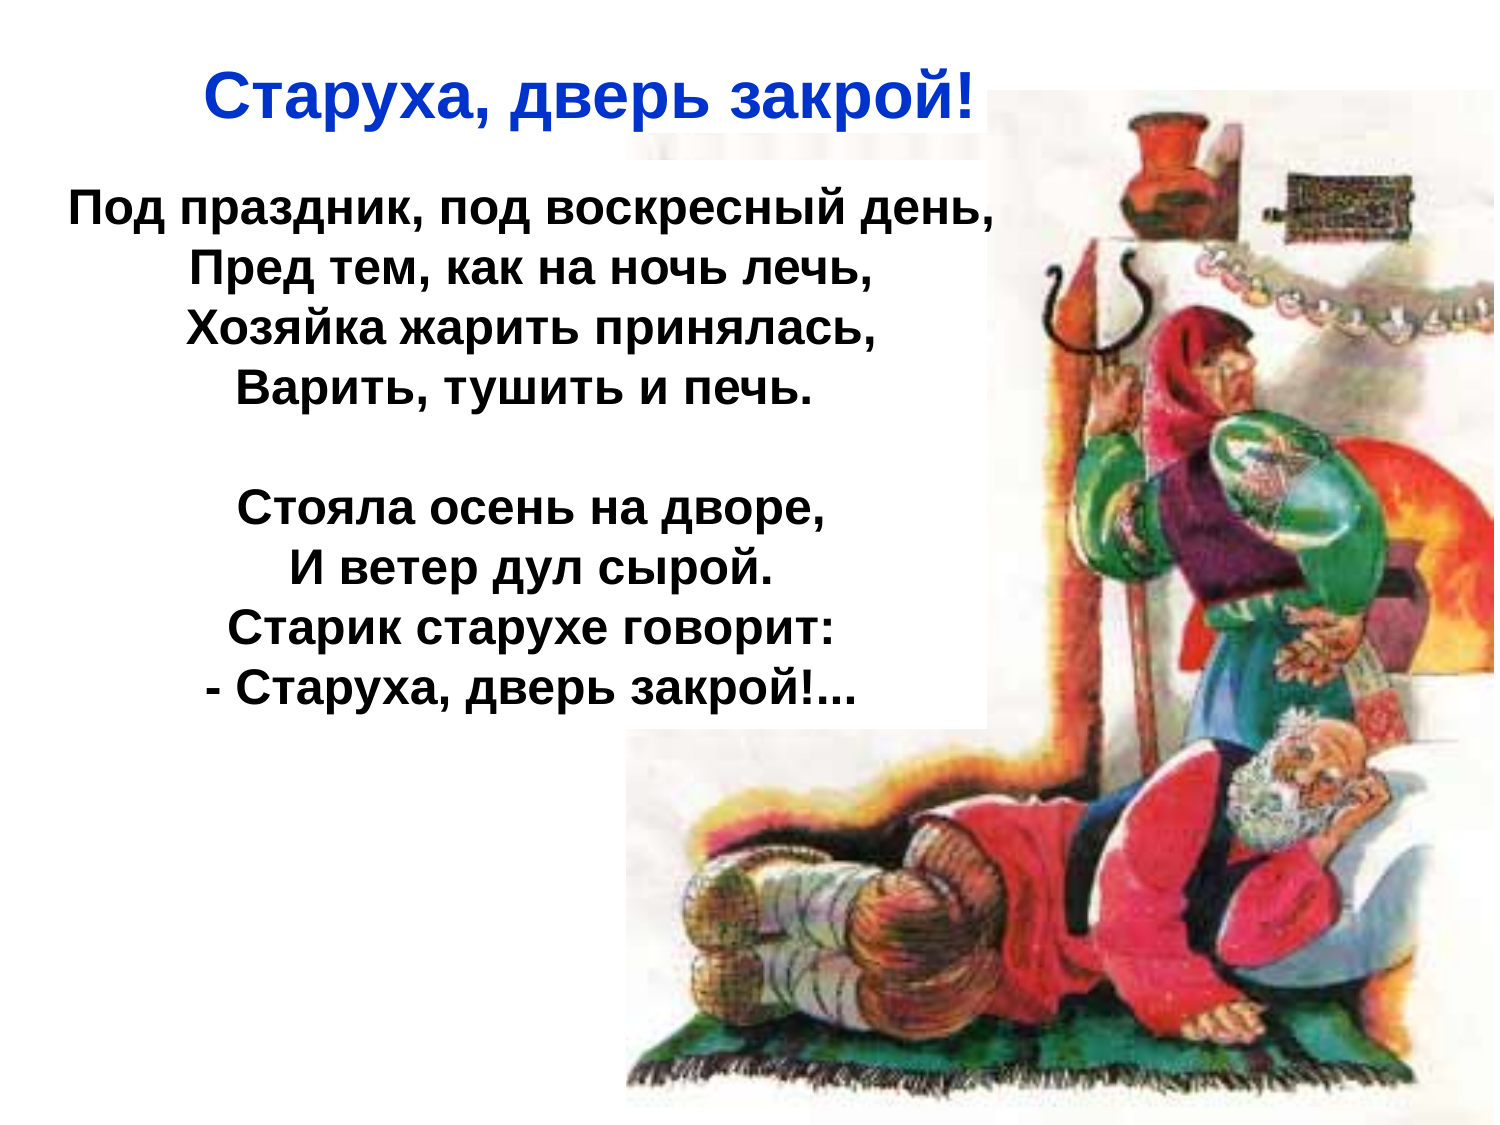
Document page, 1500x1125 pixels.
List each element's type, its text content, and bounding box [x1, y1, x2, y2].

text_box Старуха, дверь закрой! [194, 30, 987, 133]
picture [626, 89, 1495, 1125]
text_box Под праздник, под воскресный день, Пред тем, как на ночь лечь, Хозяйка жарить принялась, Варить, тушить и печь. Стояла осень на дворе, И ветер дул сырой. Старик старухе говорит: - Старуха, дверь закрой!... [76, 160, 621, 728]
